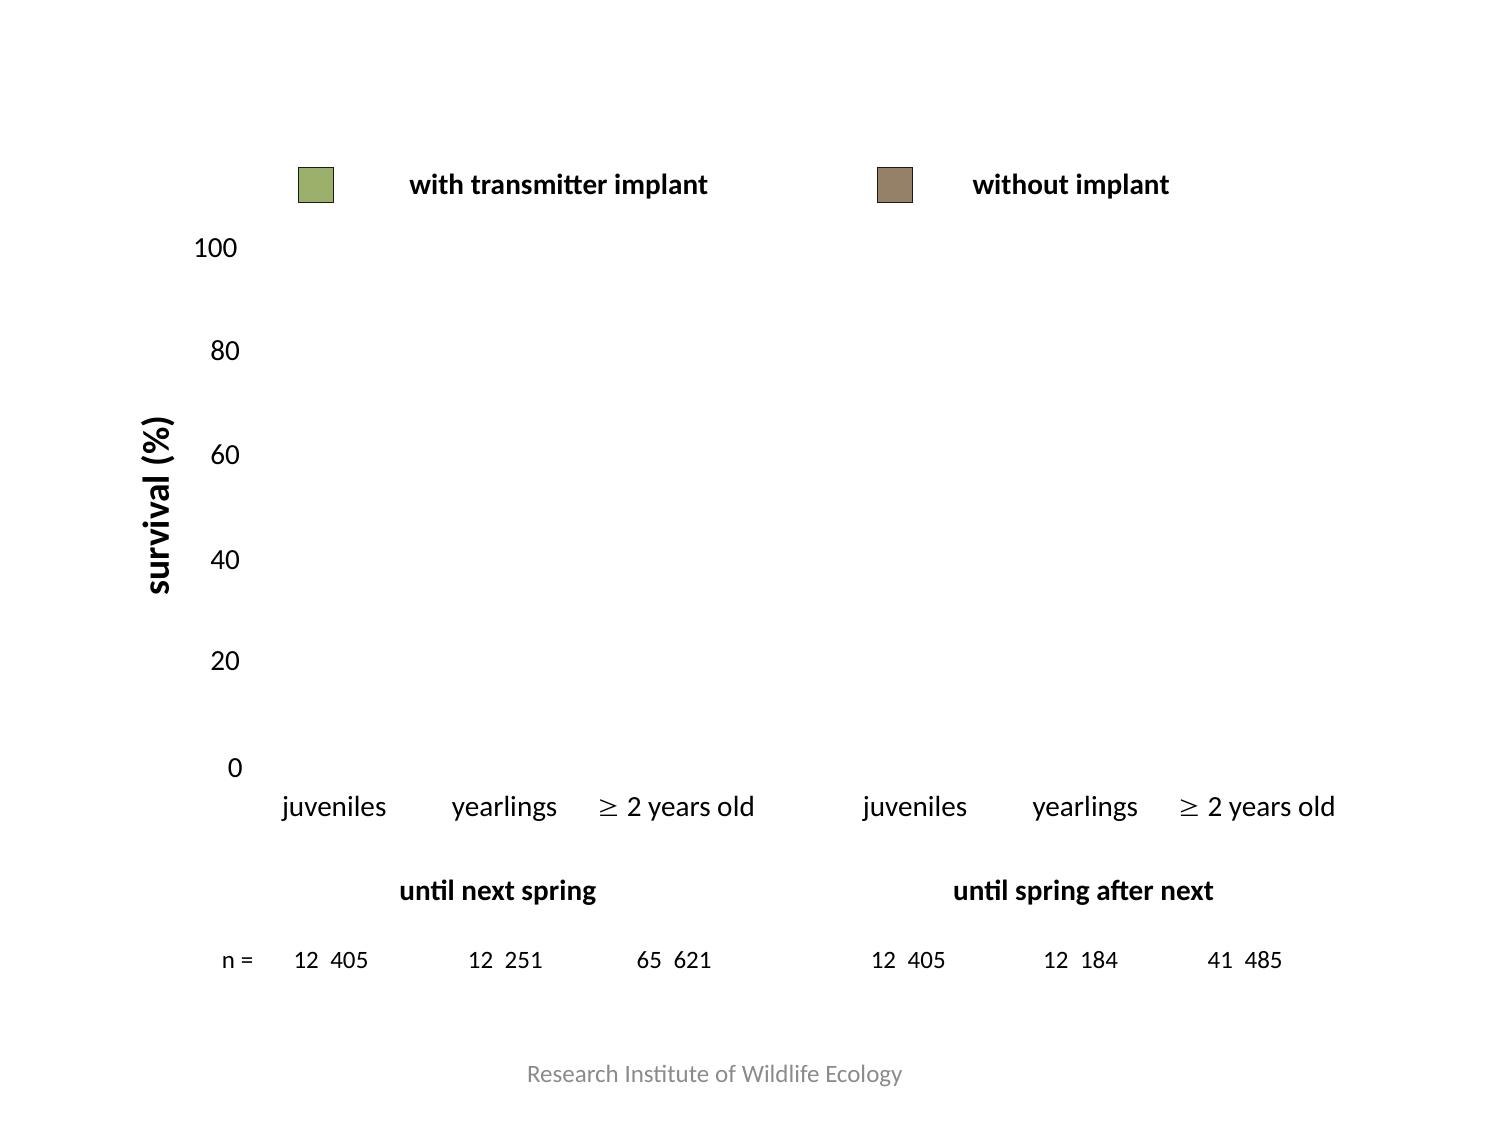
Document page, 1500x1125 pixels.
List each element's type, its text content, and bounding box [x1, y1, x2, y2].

text_box 0 [216, 740, 258, 791]
text_box 12 405 [865, 936, 951, 982]
text_box 40 [203, 533, 255, 583]
text_box  2 years old [1158, 779, 1356, 830]
text_box 65 621 [631, 936, 717, 982]
text_box yearlings [1031, 779, 1140, 830]
text_box juveniles [281, 779, 387, 830]
text_box n = [209, 936, 266, 982]
text_box with transmitter implant [394, 158, 662, 208]
text_box  2 years old [577, 779, 775, 830]
text_box yearlings [451, 779, 559, 830]
text_box without implant [957, 158, 1141, 208]
text_box until next spring [403, 864, 593, 915]
text_box survival (%) [123, 417, 184, 594]
text_box [877, 167, 913, 202]
text_box 80 [203, 323, 255, 374]
text_box 100 [190, 220, 252, 271]
text_box 41 485 [1202, 936, 1288, 982]
text_box juveniles [862, 779, 968, 830]
text_box 12 251 [463, 936, 548, 982]
text_box Research Institute of Wildlife Ecology [512, 1042, 988, 1103]
text_box 12 184 [1038, 936, 1124, 982]
text_box 12 405 [288, 936, 374, 982]
text_box 20 [203, 633, 255, 684]
text_box until spring after next [962, 864, 1205, 915]
text_box [298, 167, 334, 203]
text_box 60 [203, 428, 255, 479]
